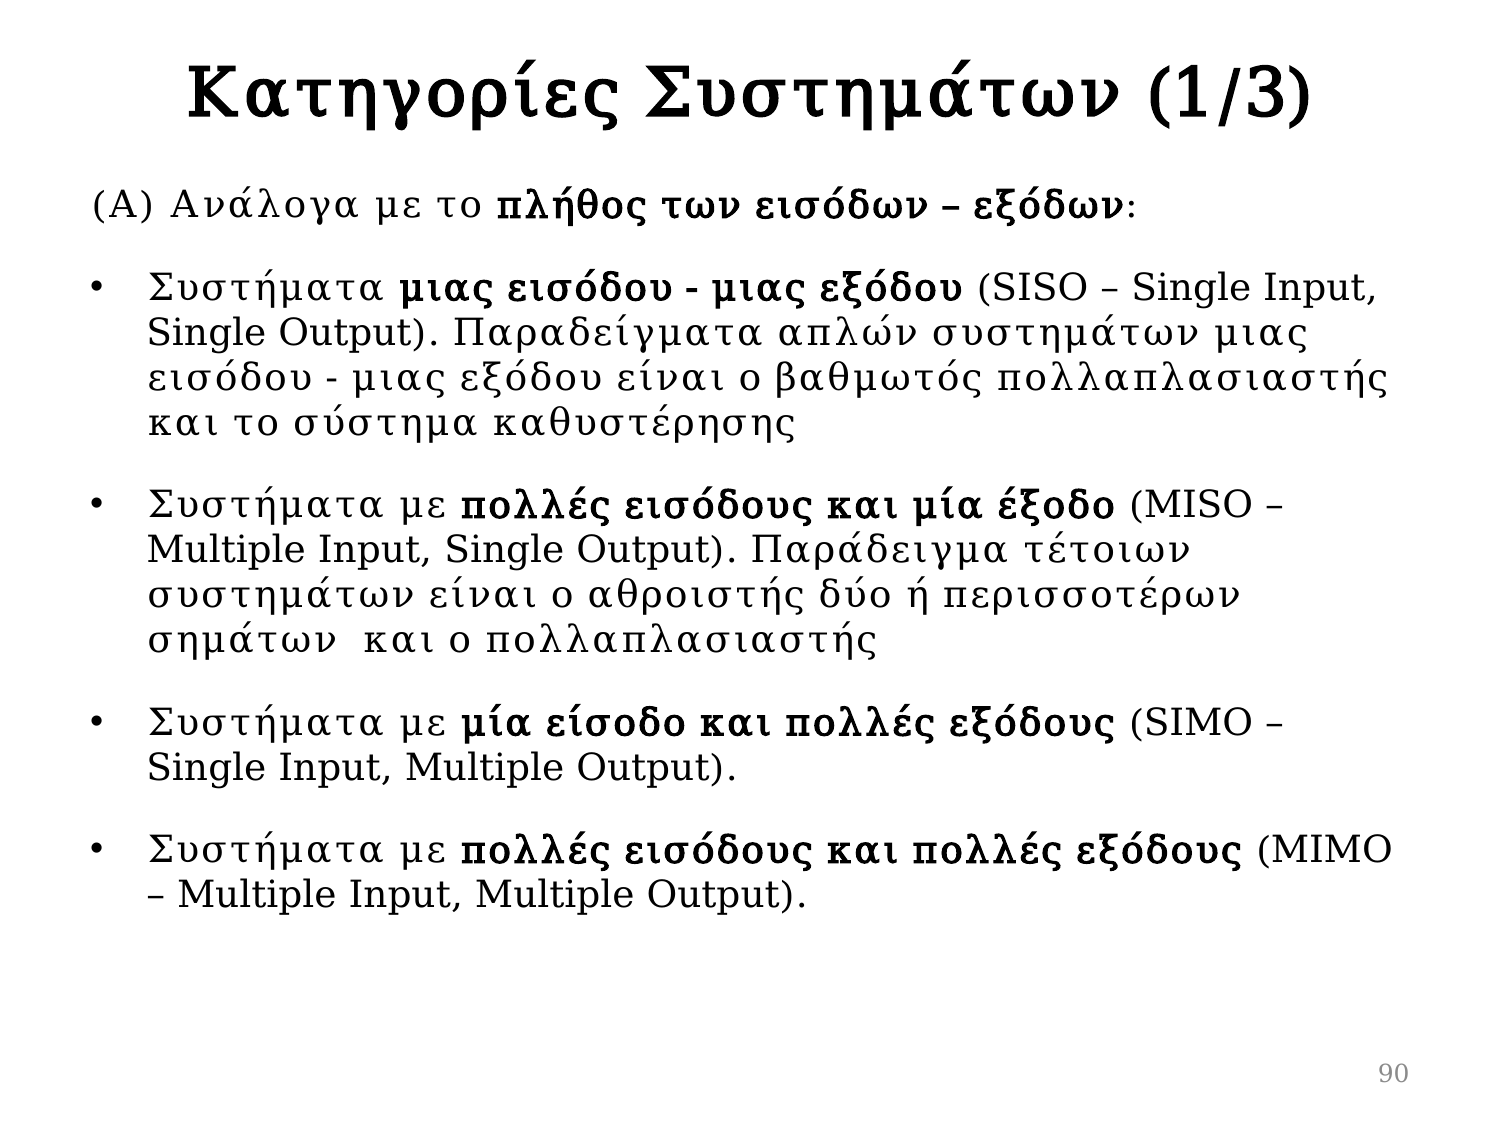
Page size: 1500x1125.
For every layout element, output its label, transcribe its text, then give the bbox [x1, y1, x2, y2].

title Κατηγορίες Συστημάτων (1/3) [75, 19, 1425, 159]
slide_number 90 [1222, 1042, 1425, 1103]
